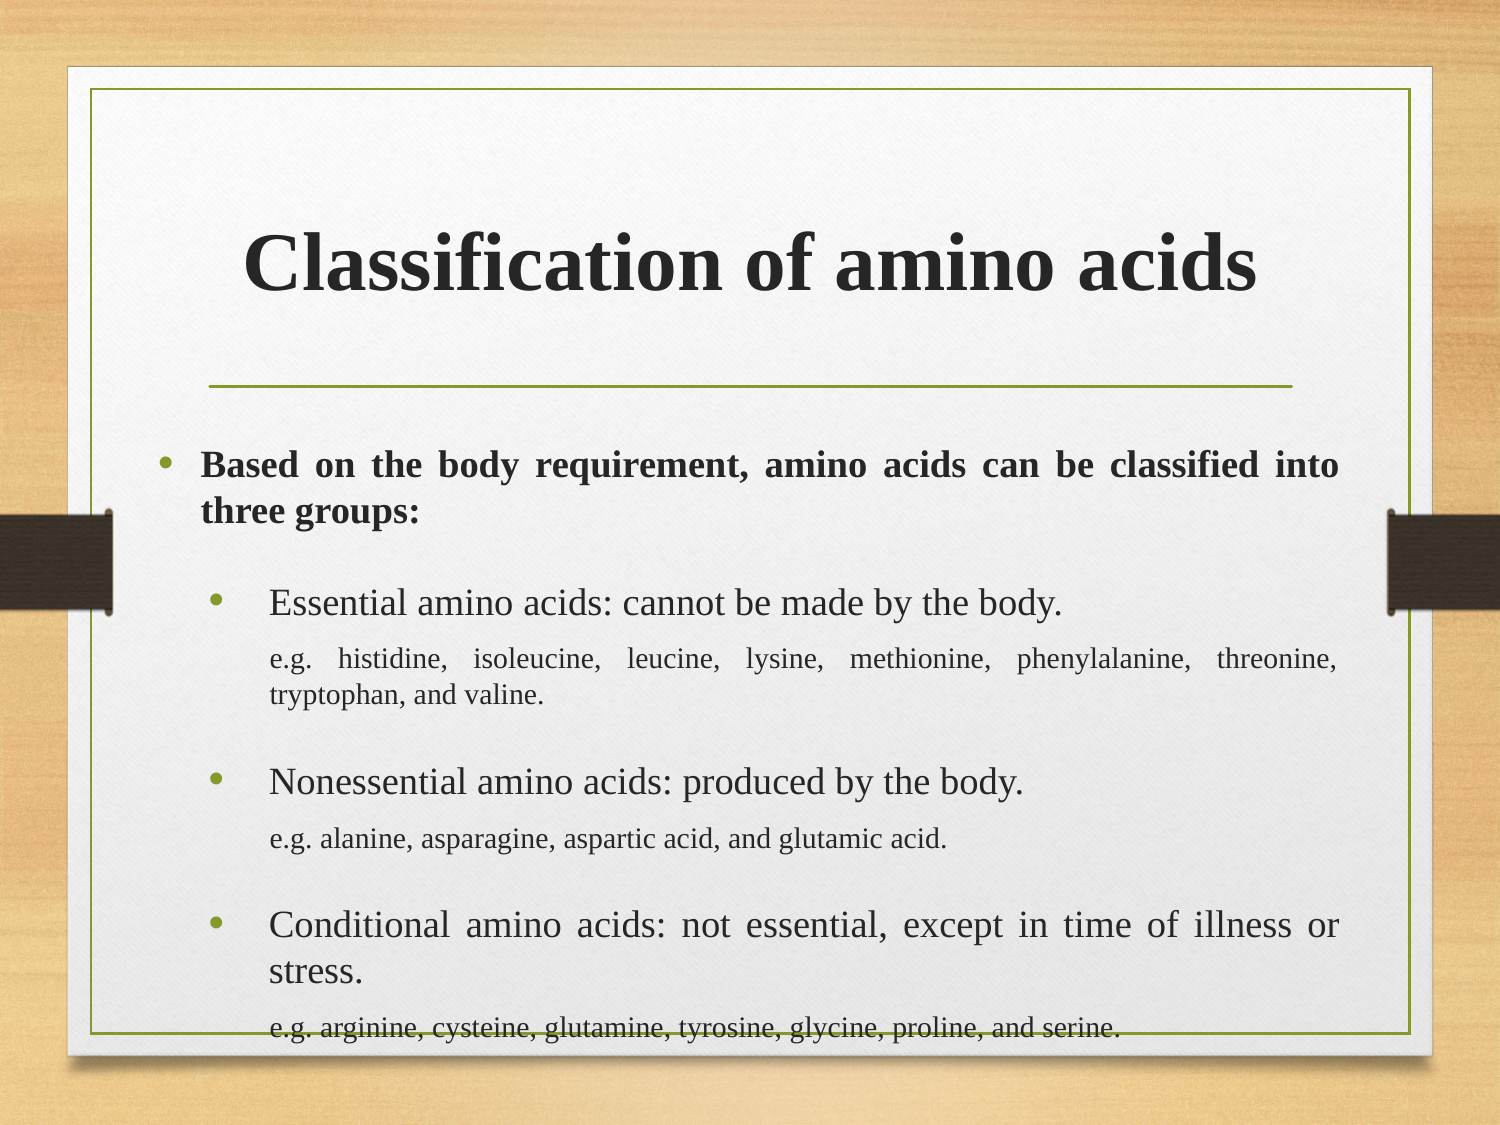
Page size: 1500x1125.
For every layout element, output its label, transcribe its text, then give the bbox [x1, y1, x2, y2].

list Based on the body requirement, amino acids can be classified into three groups: Essential amino acids: cannot be made by the body. e.g. histidine, isoleucine, leucine, lysine, methionine, phenylalanine, threonine, tryptophan, and valine. Nonessential amino acids: produced by the body. e.g. alanine, asparagine, aspartic acid, and glutamic acid. Conditional amino acids: not essential, except in time of illness or stress. e.g. arginine, cysteine, glutamine, tyrosine, glycine, proline, and serine. [143, 431, 1356, 1052]
picture [0, 0, 1500, 1125]
title Classification of amino acids [193, 150, 1309, 365]
